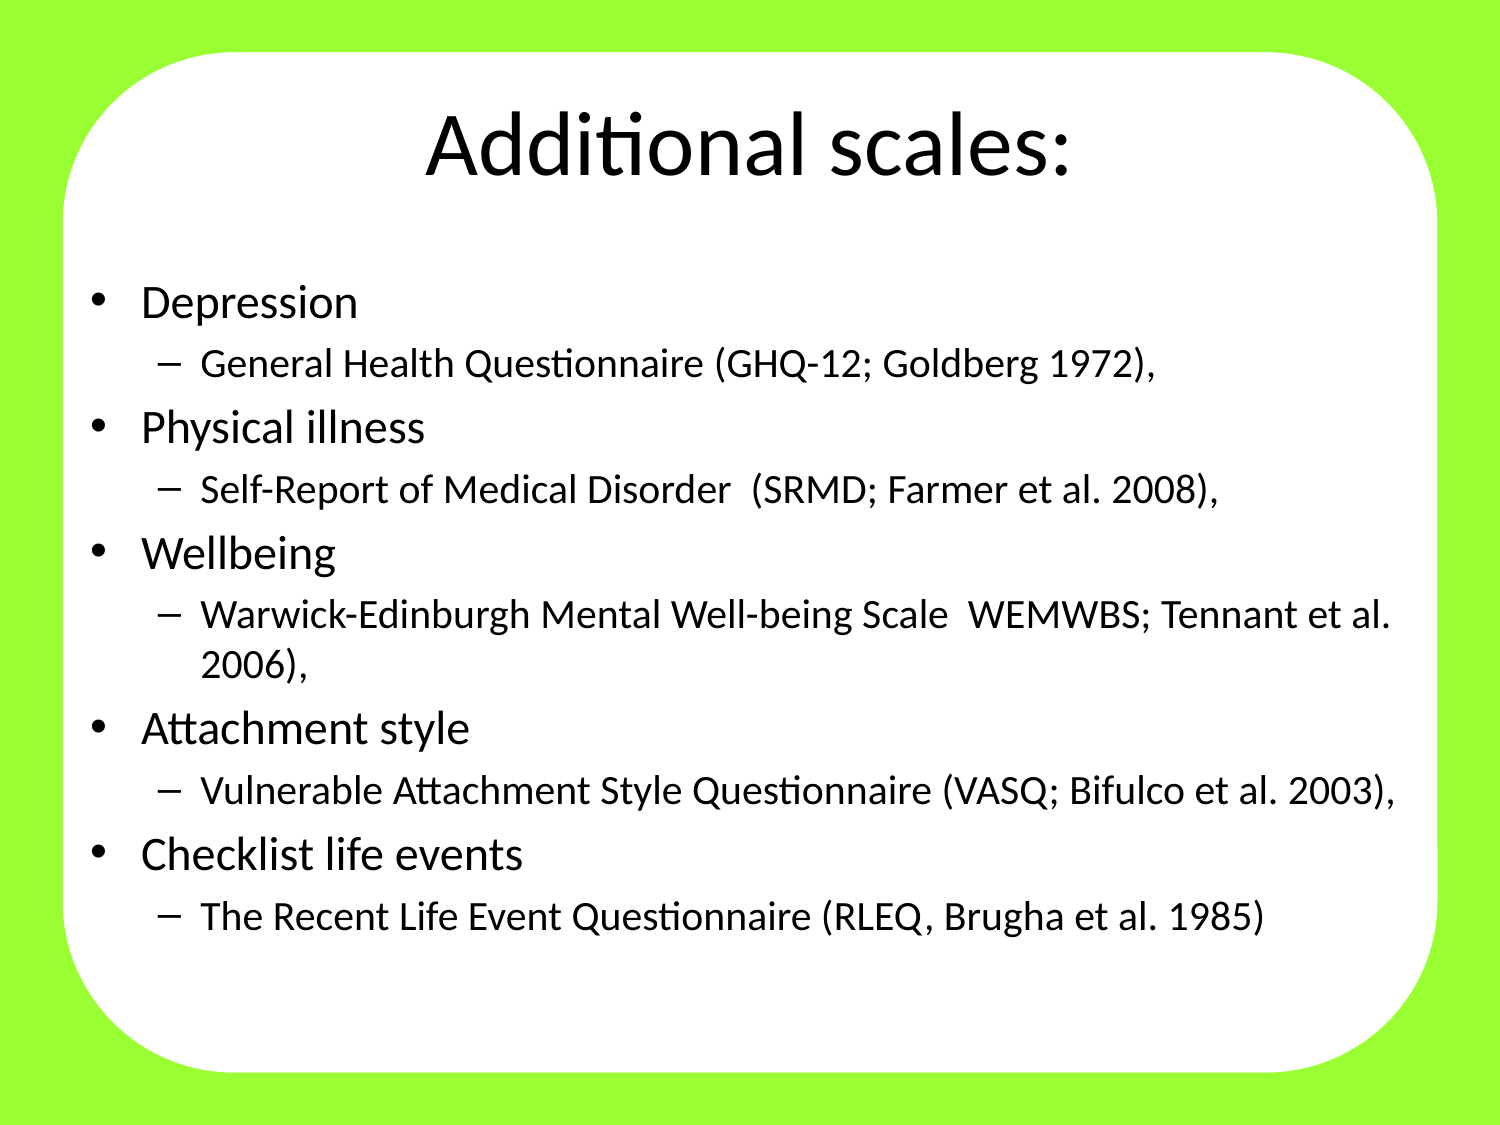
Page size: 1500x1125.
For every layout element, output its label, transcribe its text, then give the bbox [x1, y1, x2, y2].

title Additional scales: [75, 45, 1425, 233]
list Depression General Health Questionnaire (GHQ-12; Goldberg 1972), Physical illness Self-Report of Medical Disorder (SRMD; Farmer et al. 2008), Wellbeing Warwick-Edinburgh Mental Well-being Scale WEMWBS; Tennant et al. 2006), Attachment style Vulnerable Attachment Style Questionnaire (VASQ; Bifulco et al. 2003), Checklist life events The Recent Life Event Questionnaire (RLEQ, Brugha et al. 1985) [75, 262, 1425, 1005]
